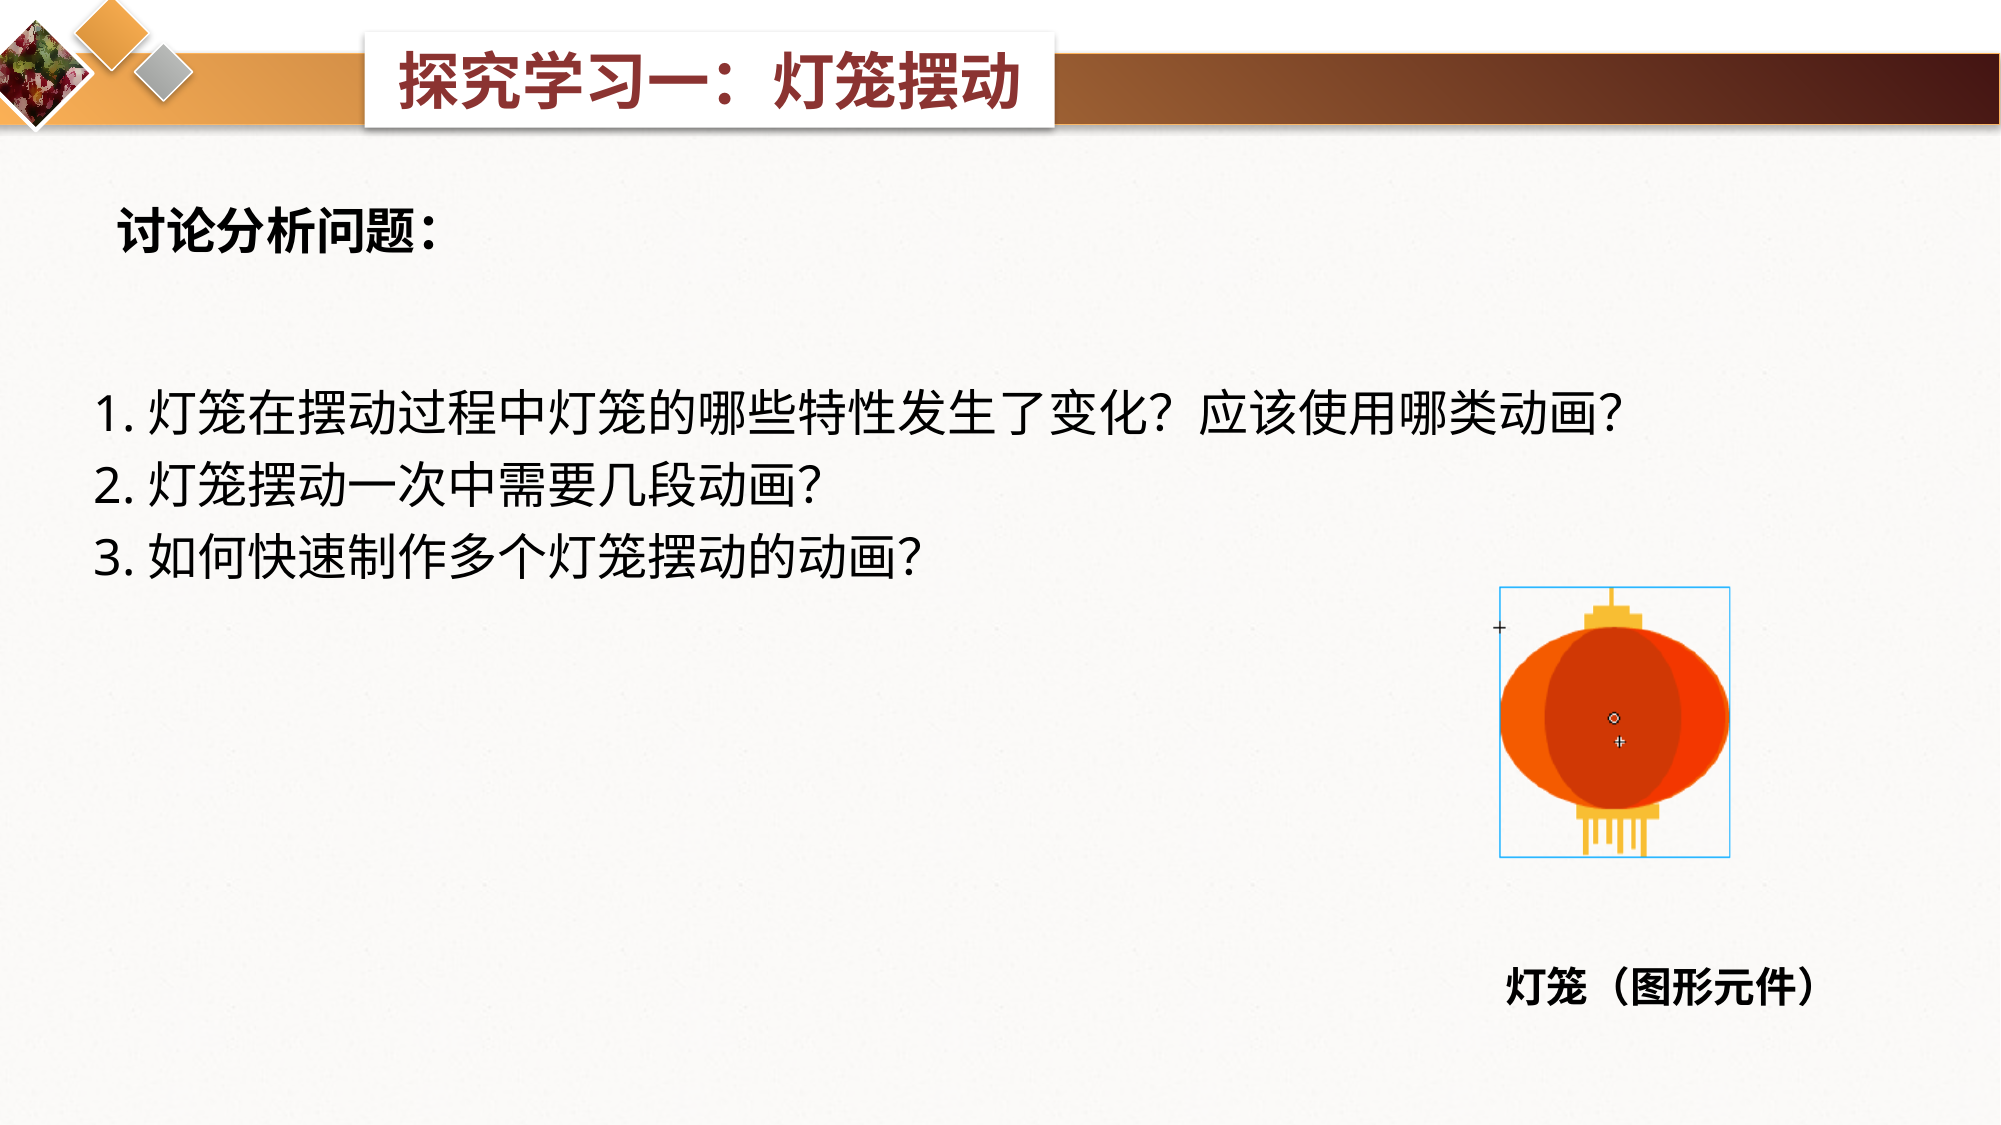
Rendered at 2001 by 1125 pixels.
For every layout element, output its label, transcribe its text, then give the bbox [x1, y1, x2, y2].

text_box 讨论分析问题： [101, 192, 824, 267]
picture [0, 21, 88, 126]
text_box 灯笼（图形元件） [1490, 953, 1882, 1019]
picture [1436, 550, 1831, 912]
text_box 1.灯笼在摆动过程中灯笼的哪些特性发生了变化？应该使用哪类动画？ 2.灯笼摆动一次中需要几段动画？ 3.如何快速制作多个灯笼摆动的动画？ [78, 361, 1638, 593]
